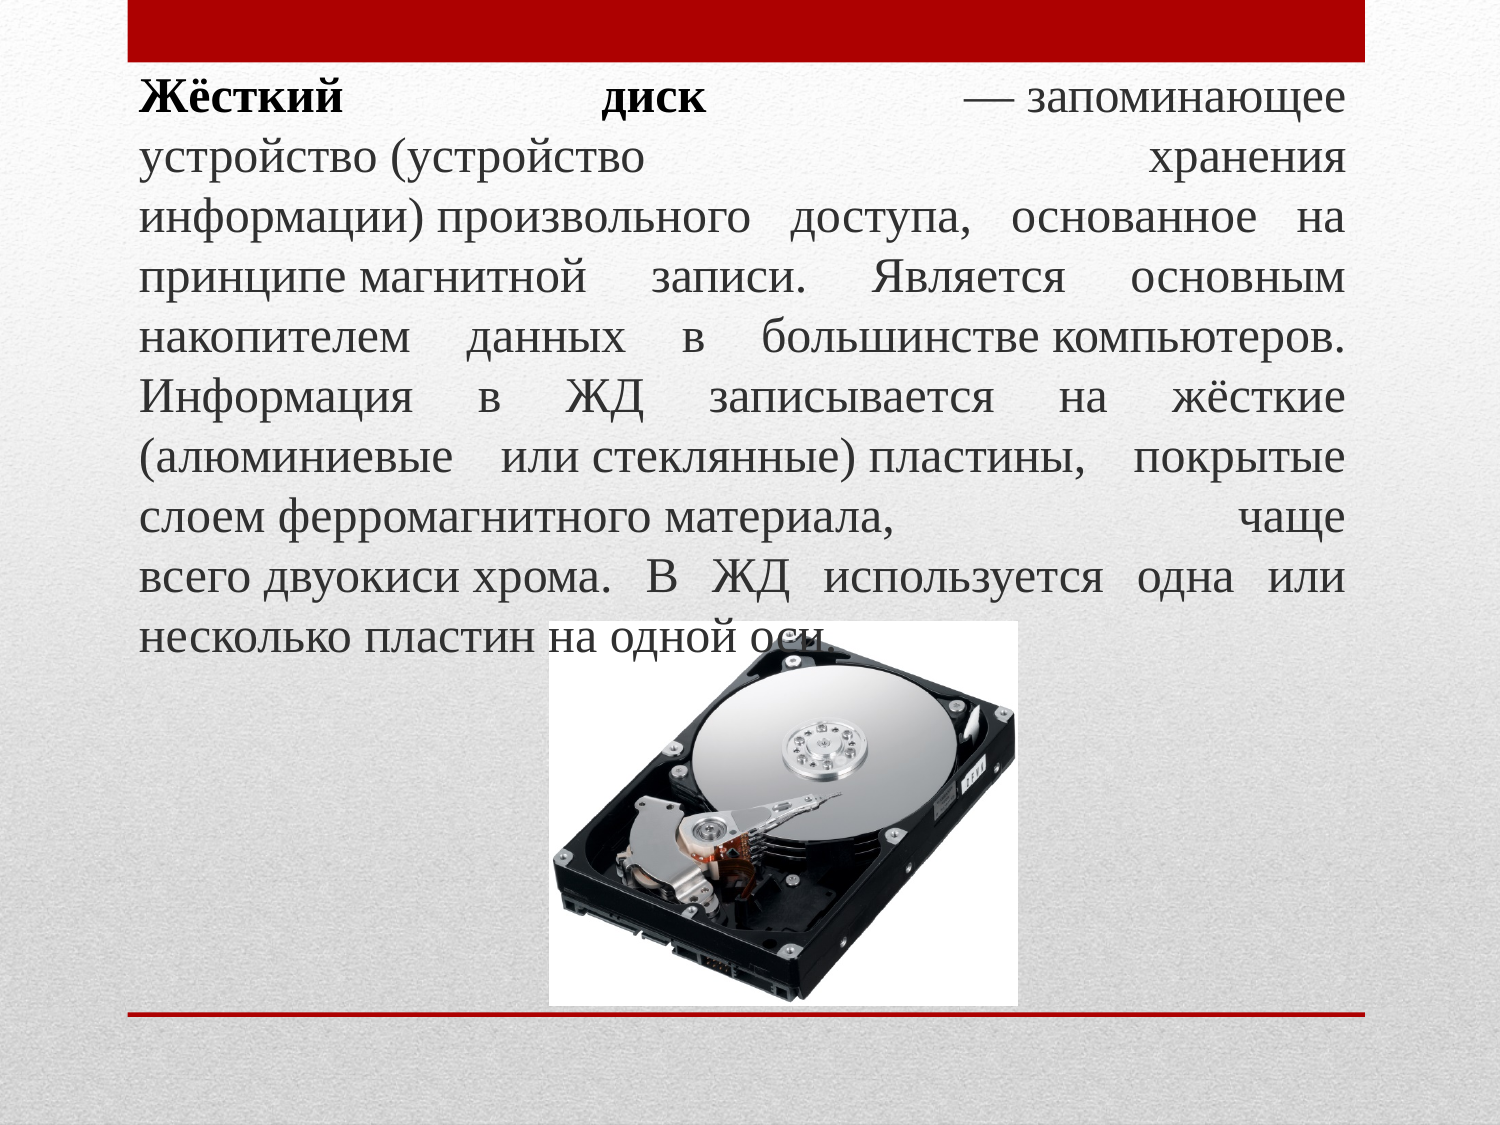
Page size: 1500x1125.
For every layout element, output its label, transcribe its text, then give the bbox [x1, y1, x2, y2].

picture [548, 620, 1019, 1007]
list Жёсткий диск — запоминающее устройство (устройство хранения информации) произвольного доступа, основанное на принципе магнитной записи. Является основным накопителем данных в большинстве компьютеров. Информация в ЖД записывается на жёсткие (алюминиевые или стеклянные) пластины, покрытые слоем ферромагнитного материала, чаще всего двуокиси хрома. В ЖД используется одна или несколько пластин на одной оси. [123, 54, 1362, 670]
